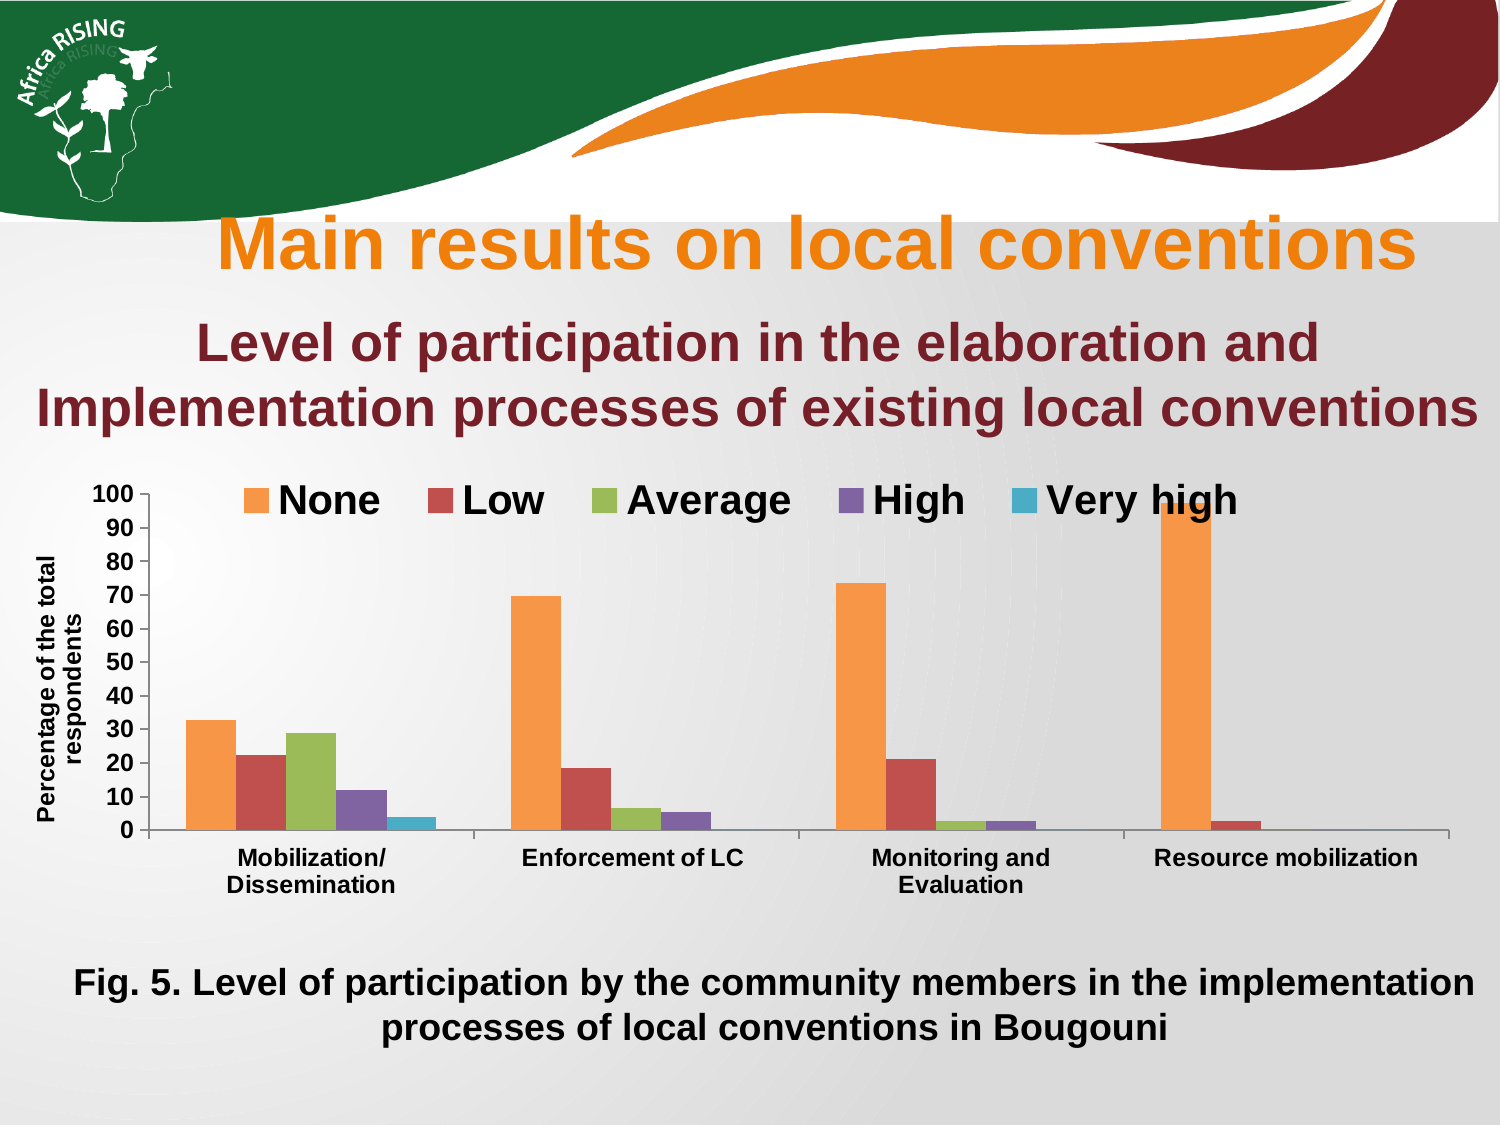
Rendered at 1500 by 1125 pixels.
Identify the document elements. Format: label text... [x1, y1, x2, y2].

text_box Fig. 5. Level of participation by the community members in the implementation processes of local conventions in Bougouni [50, 950, 1500, 1056]
list Level of participation in the elaboration and Implementation processes of existing local conventions [0, 299, 1500, 1125]
list Main results on local conventions [174, 187, 1463, 288]
chart [24, 474, 1451, 913]
picture [0, 0, 1499, 222]
